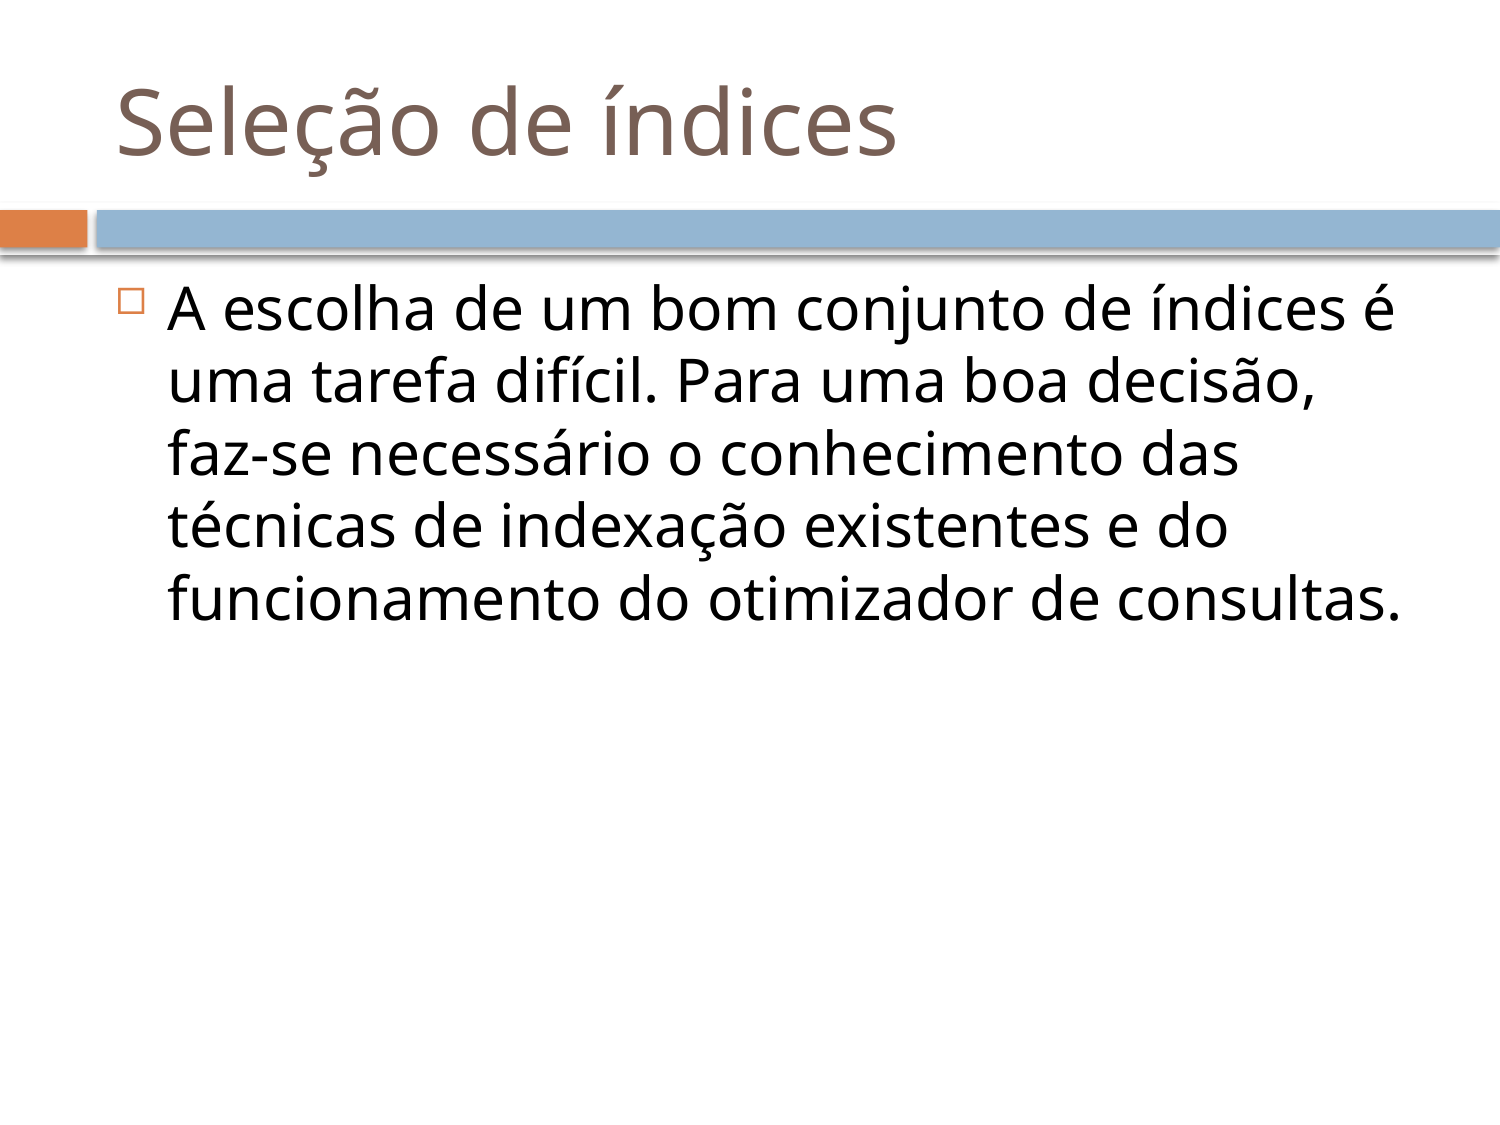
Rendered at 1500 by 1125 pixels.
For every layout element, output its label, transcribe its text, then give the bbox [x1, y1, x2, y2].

list A escolha de um bom conjunto de índices é uma tarefa difícil. Para uma boa decisão, faz-se necessário o conhecimento das técnicas de indexação existentes e do funcionamento do otimizador de consultas. [100, 262, 1438, 1000]
title Seleção de índices [100, 37, 1438, 200]
